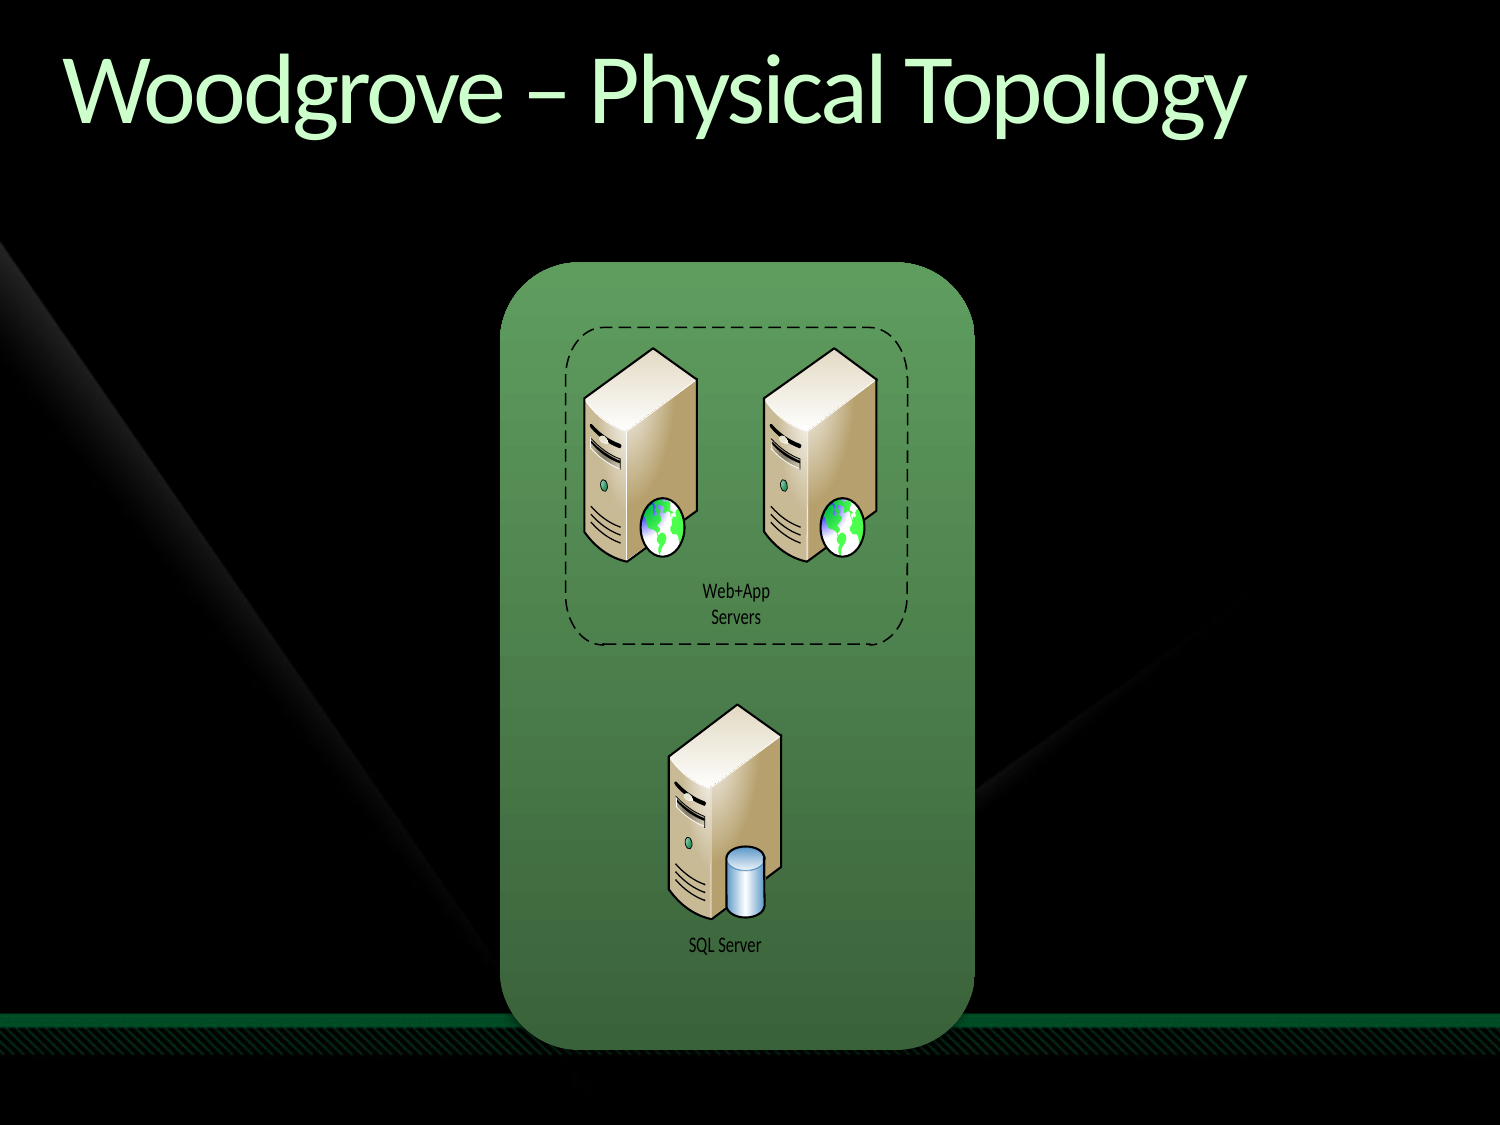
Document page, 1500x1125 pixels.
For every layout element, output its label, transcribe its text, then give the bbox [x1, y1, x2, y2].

picture [0, 0, 1500, 1125]
text_box [499, 262, 976, 1051]
title Woodgrove – Physical Topology [62, 37, 1438, 147]
